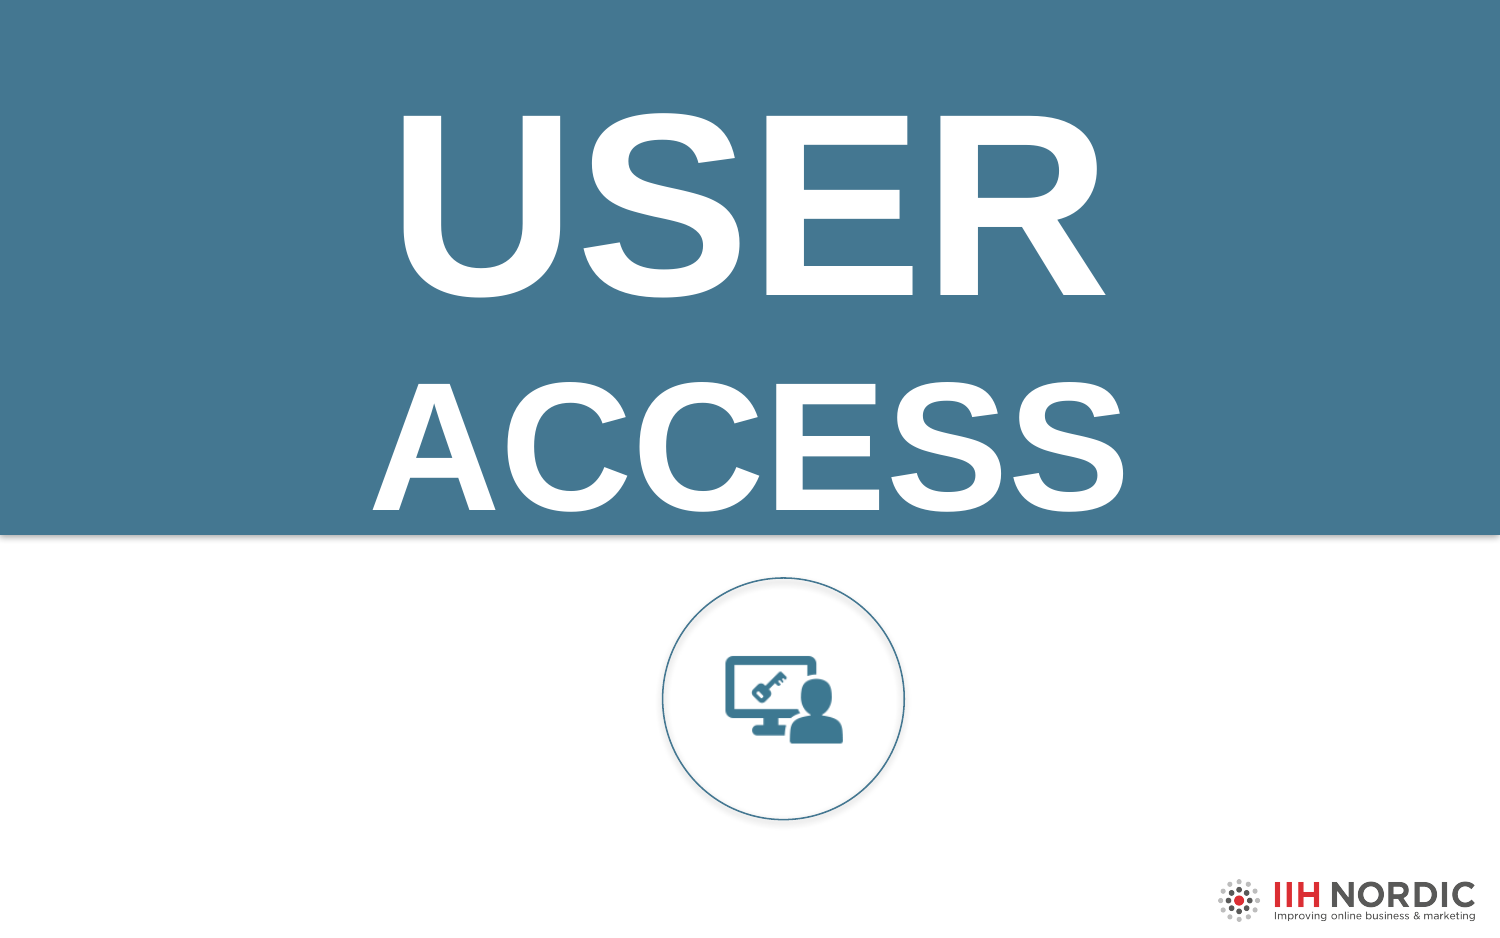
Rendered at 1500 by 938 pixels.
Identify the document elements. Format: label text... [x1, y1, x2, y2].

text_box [662, 577, 905, 820]
text_box [0, 0, 1500, 209]
picture [1217, 879, 1476, 922]
text_box [0, 411, 1500, 536]
title USER ACCESS [0, 209, 1500, 411]
